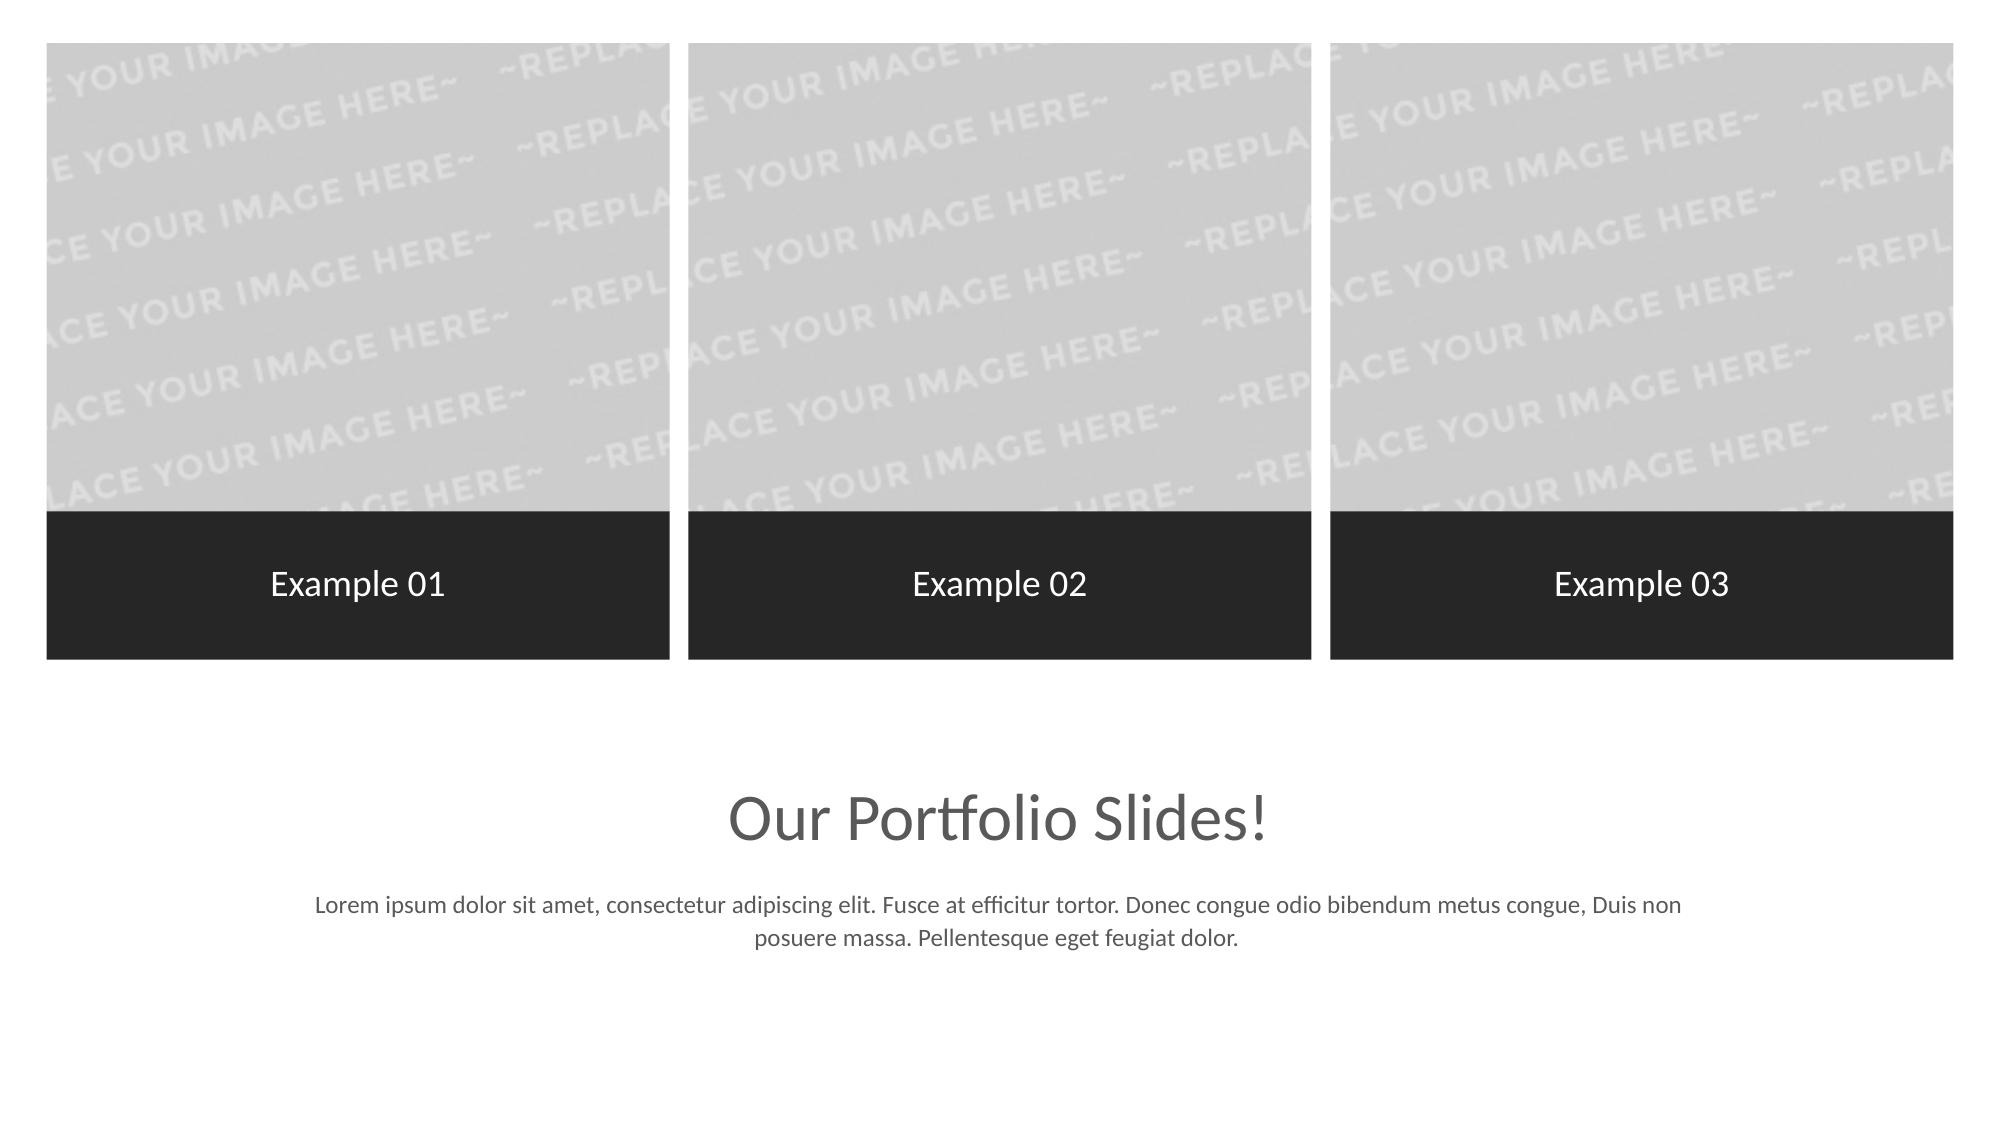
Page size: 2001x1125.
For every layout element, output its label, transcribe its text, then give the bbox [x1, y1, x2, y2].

picture [46, 43, 670, 510]
text_box [687, 510, 1312, 661]
picture [688, 43, 1312, 510]
text_box Example 02 [897, 551, 1103, 612]
text_box Lorem ipsum dolor sit amet, consectetur adipiscing elit. Fusce at efficitur tortor. Donec congue odio bibendum metus congue, Duis non posuere massa. Pellentesque eget feugiat dolor. [290, 878, 1710, 960]
text_box [1329, 510, 1954, 661]
picture [1330, 43, 1954, 510]
text_box Example 03 [1539, 551, 1745, 612]
text_box Example 01 [255, 551, 461, 612]
text_box Our Portfolio Slides! [714, 766, 1286, 862]
text_box [46, 510, 671, 661]
